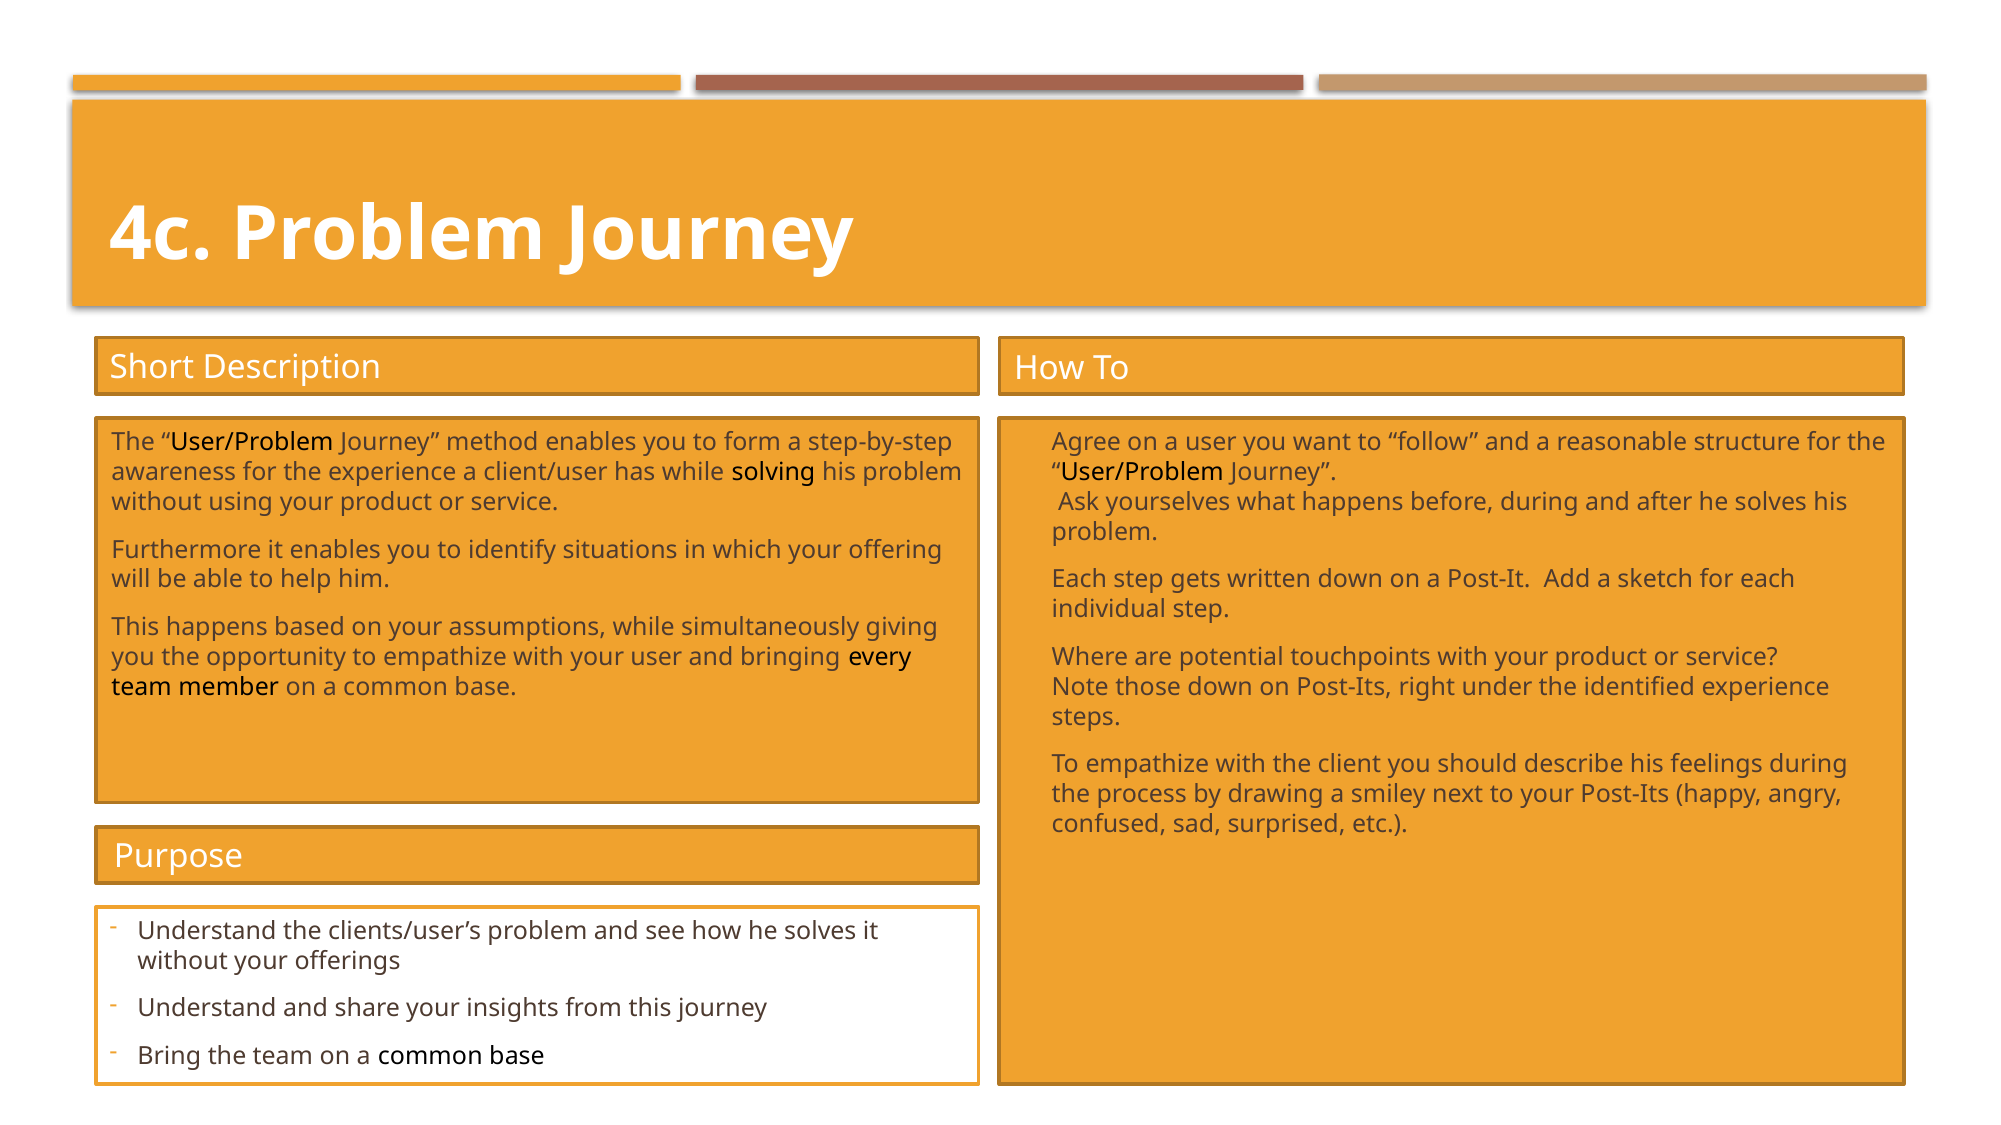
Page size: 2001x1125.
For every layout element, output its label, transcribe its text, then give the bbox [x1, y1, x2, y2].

list Short Description [94, 337, 977, 394]
list Agree on a user you want to “follow” and a reasonable structure for the “User/Problem Journey”. Ask yourselves what happens before, during and after he solves his problem. Each step gets written down on a Post-It. Add a sketch for each individual step. Where are potential touchpoints with your product or service? Note those down on Post-Its, right under the identified experience steps. To empathize with the client you should describe his feelings during the process by drawing a smiley next to your Post-Its (happy, angry, confused, sad, surprised, etc.). [999, 418, 1904, 1085]
list How To [999, 338, 1904, 395]
list Purpose [98, 826, 982, 883]
list Understand the clients/user’s problem and see how he solves it without your offerings Understand and share your insights from this journey Bring the team on a common base [94, 906, 977, 1085]
title 4c. Problem Journey [94, 119, 1904, 282]
list The “User/Problem Journey” method enables you to form a step-by-step awareness for the experience a client/user has while solving his problem without using your product or service. Furthermore it enables you to identify situations in which your offering will be able to help him. This happens based on your assumptions, while simultaneously giving you the opportunity to empathize with your user and bringing every team member on a common base. [96, 418, 979, 803]
